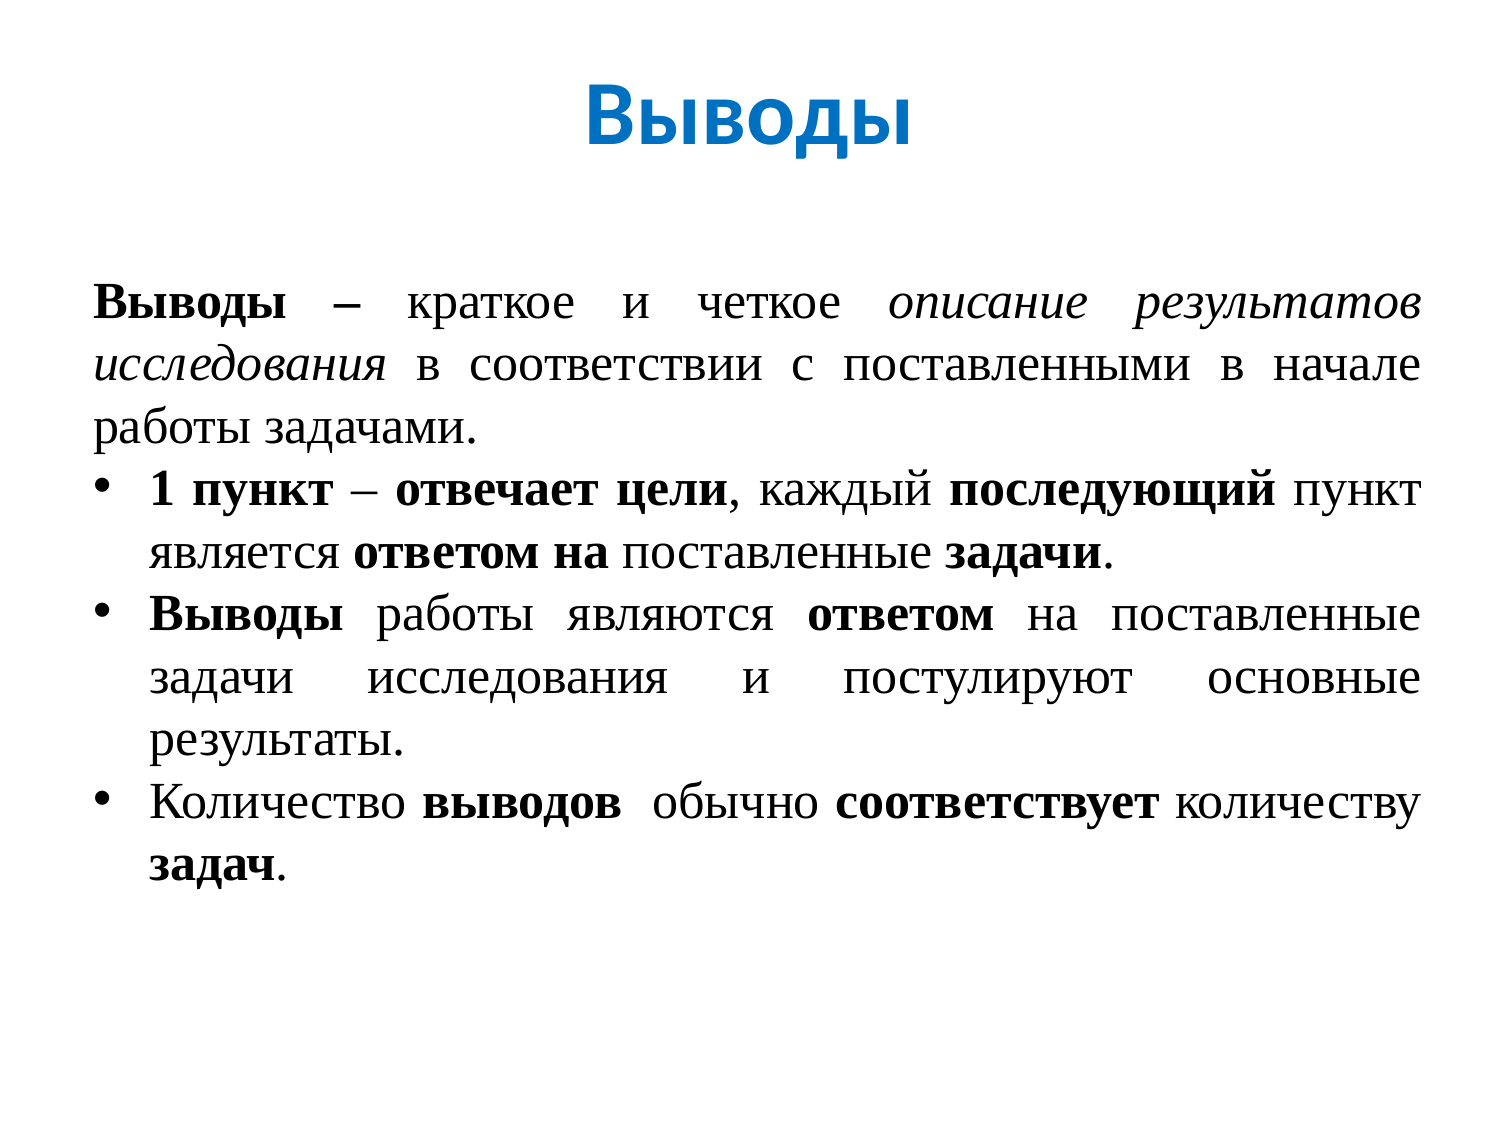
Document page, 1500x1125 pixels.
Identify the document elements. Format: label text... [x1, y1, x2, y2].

text_box Выводы – краткое и четкое описание результатов исследования в соответствии с поставленными в начале работы задачами. 1 пункт – отвечает цели, каждый последующий пункт является ответом на поставленные задачи. Выводы работы являются ответом на поставленные задачи исследования и постулируют основные результаты. Количество выводов обычно соответствует количеству задач. [78, 258, 1437, 899]
text_box Выводы [74, 45, 1425, 173]
